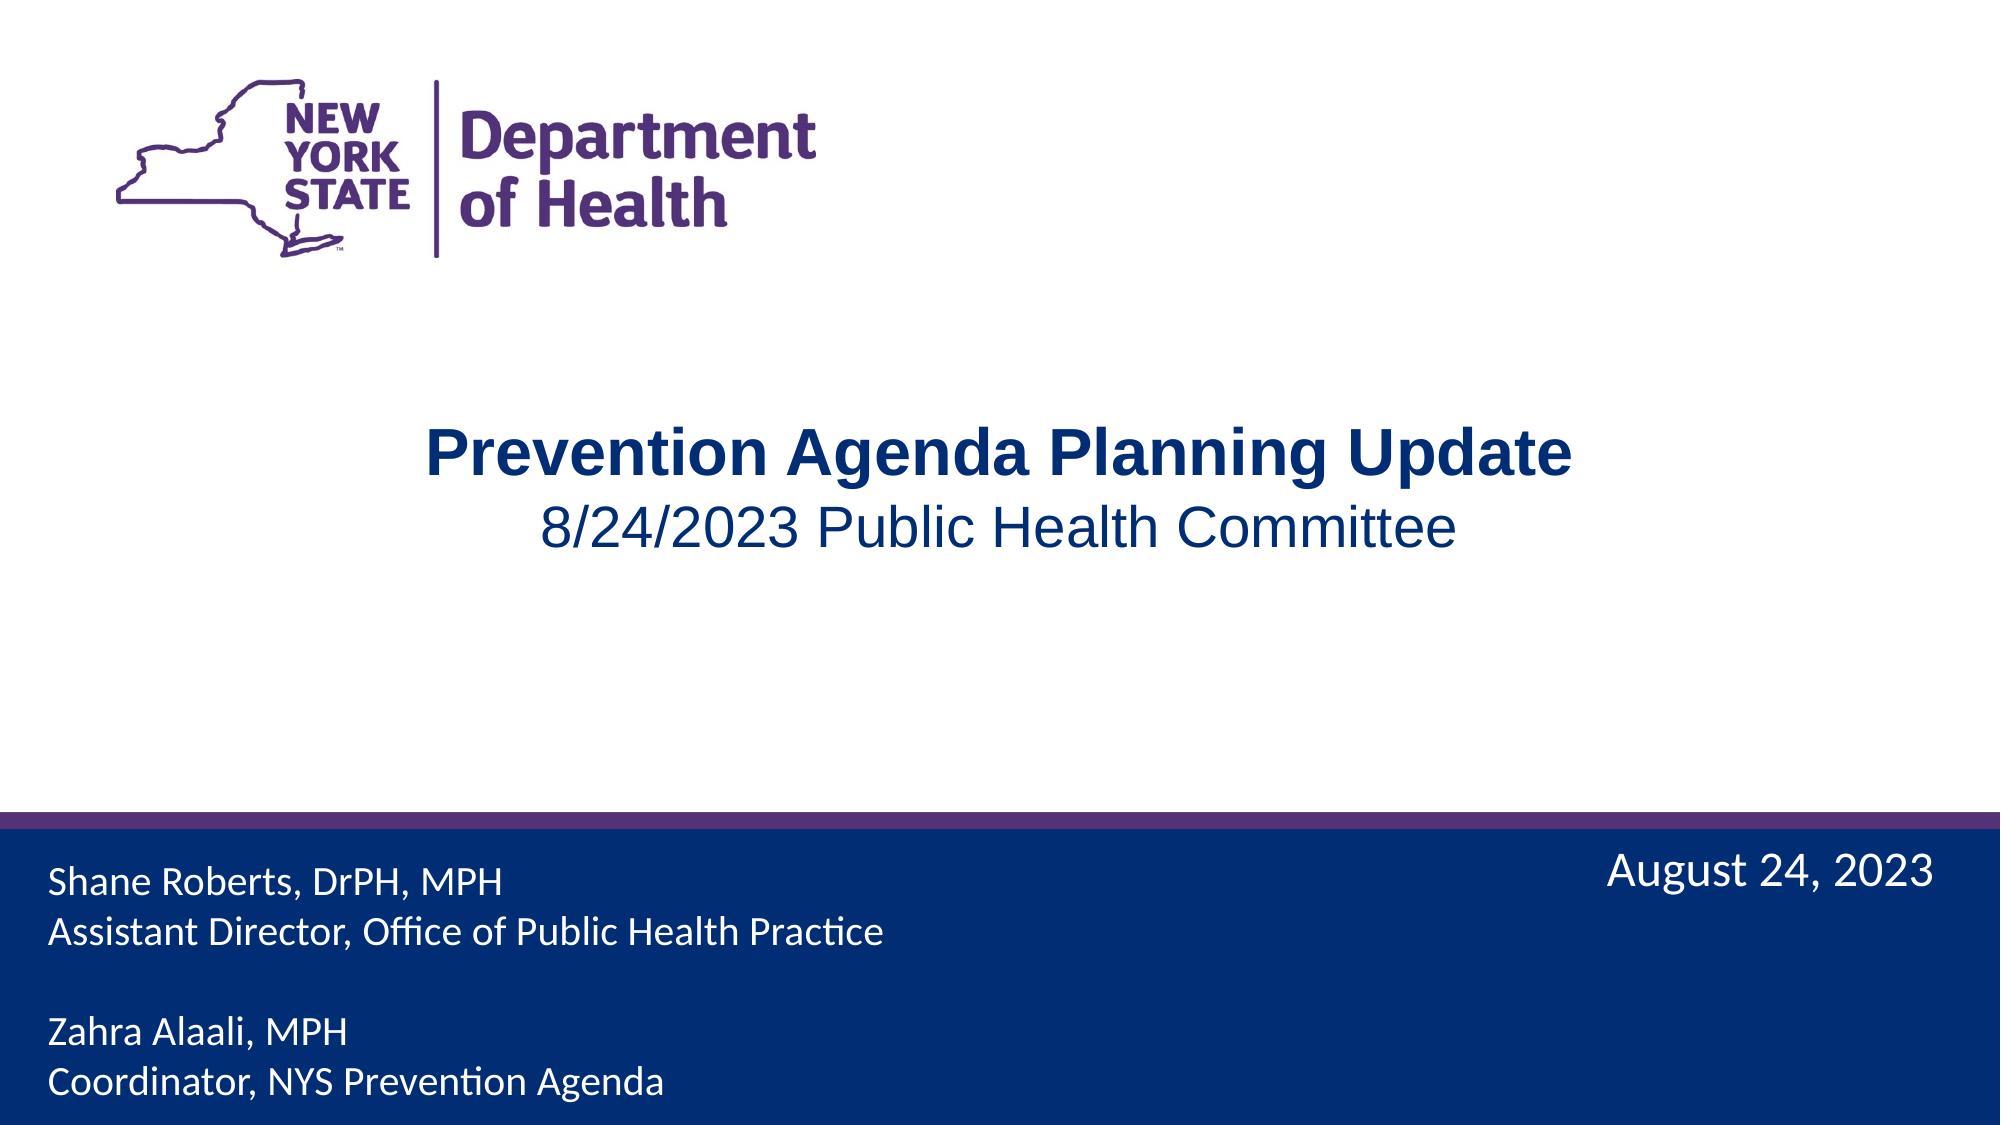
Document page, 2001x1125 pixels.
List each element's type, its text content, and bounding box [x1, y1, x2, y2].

text_box August 24, 2023 [1592, 829, 1949, 905]
picture [116, 79, 816, 258]
text_box Shane Roberts, DrPH, MPH Assistant Director, Office of Public Health Practice Zahra Alaali, MPH Coordinator, NYS Prevention Agenda [33, 846, 1200, 1112]
text_box Prevention Agenda Planning Update 8/24/2023 Public Health Committee [66, 401, 1934, 567]
